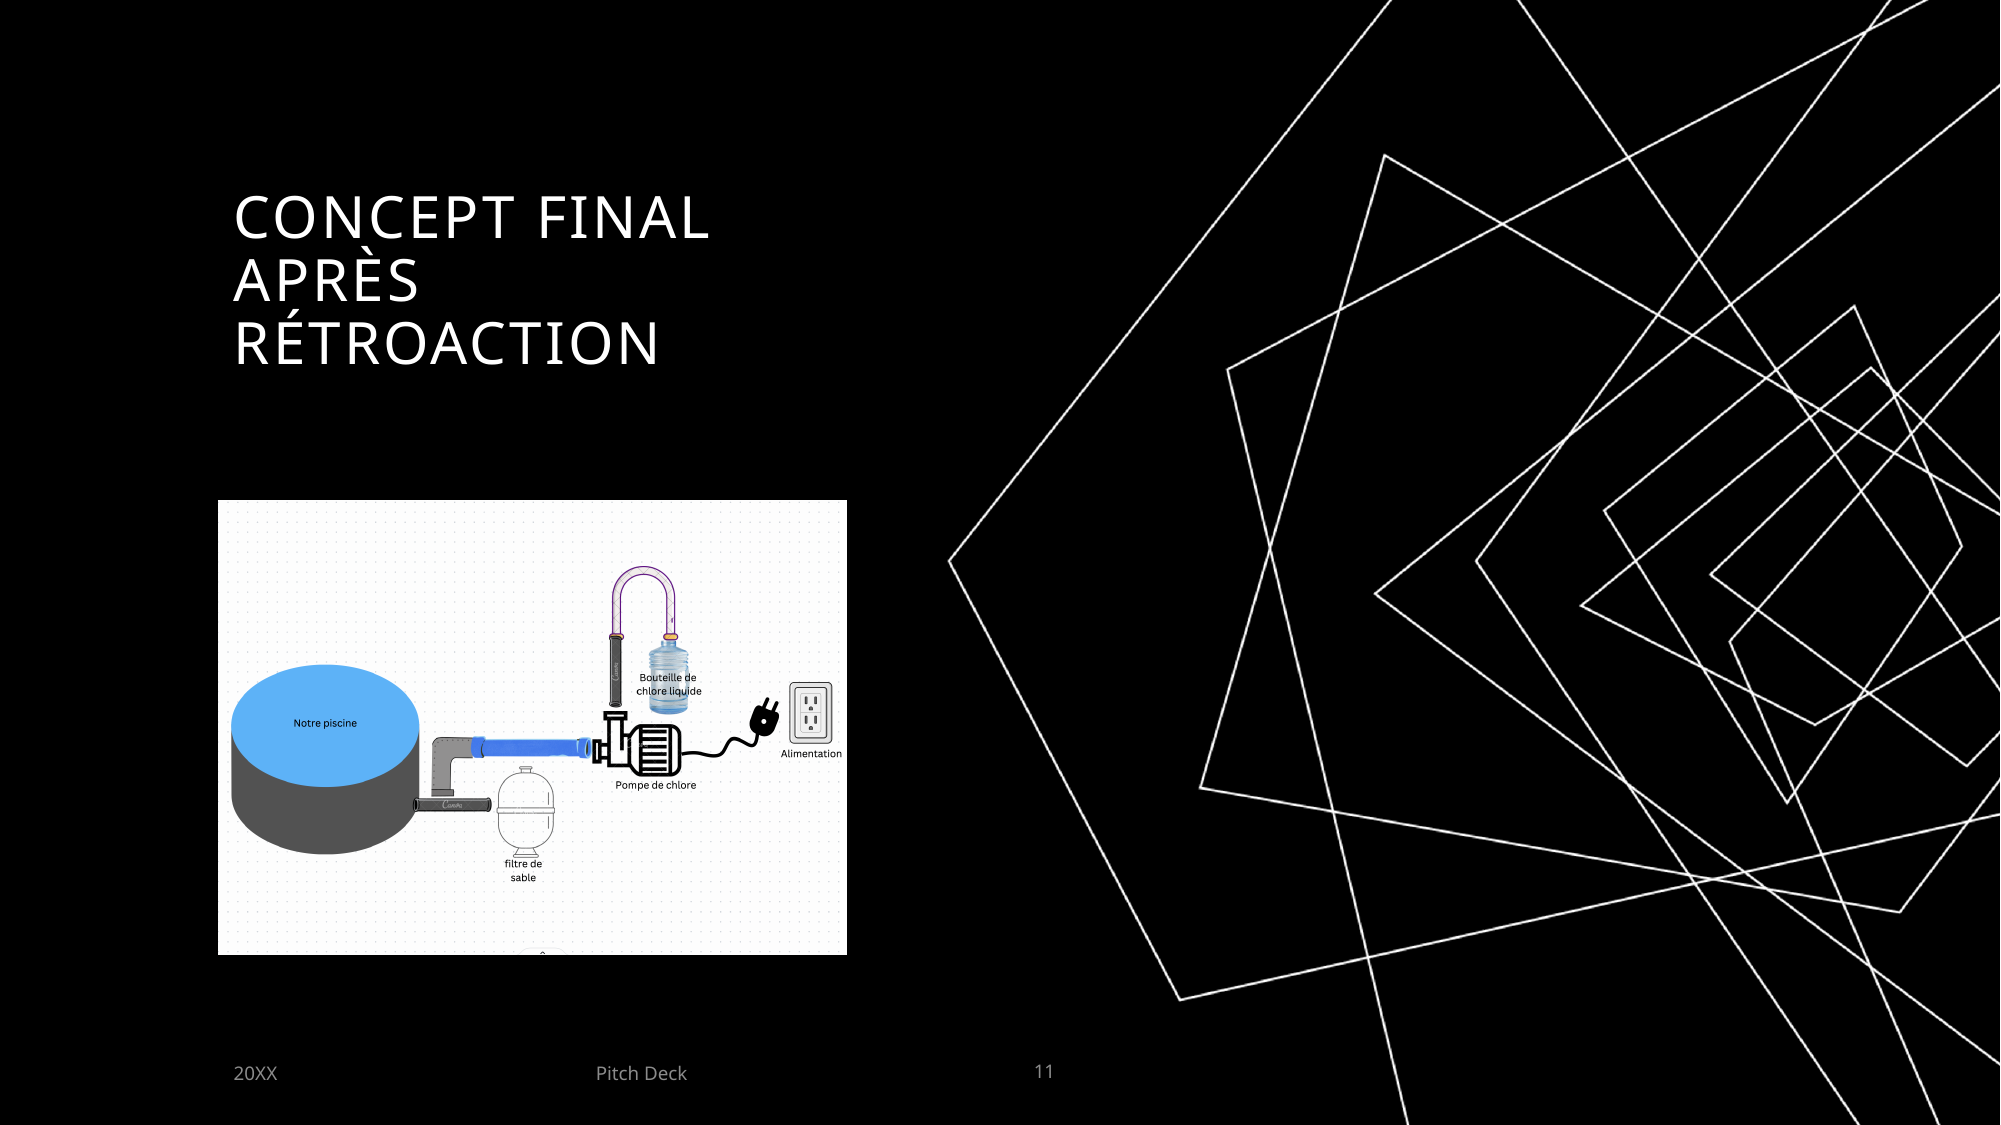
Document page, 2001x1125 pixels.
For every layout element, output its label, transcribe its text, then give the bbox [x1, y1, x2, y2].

slide_number 11 [908, 1042, 1071, 1103]
picture [900, 0, 2000, 1125]
footer Pitch Deck [437, 1042, 846, 1103]
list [218, 500, 847, 955]
title Concept final après rétroaction [218, 167, 740, 385]
slide_number 20XX [218, 1042, 381, 1103]
